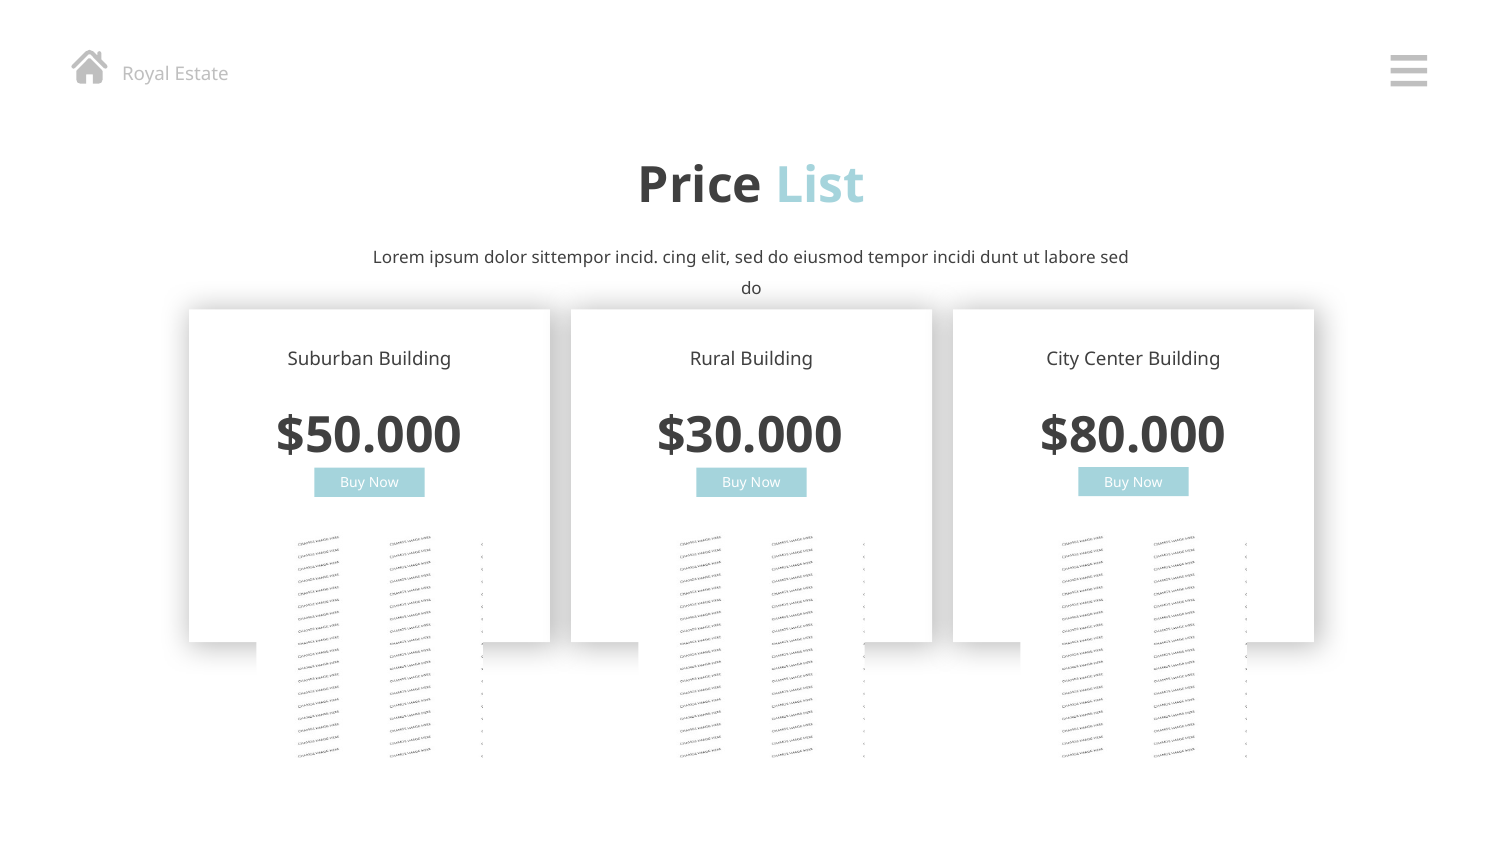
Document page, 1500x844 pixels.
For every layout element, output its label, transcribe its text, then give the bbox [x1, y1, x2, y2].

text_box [1390, 55, 1428, 87]
text_box Buy Now [313, 467, 426, 498]
text_box $50.000 [253, 364, 486, 470]
text_box $30.000 [634, 364, 866, 470]
text_box Rural Building [614, 339, 889, 377]
picture [1020, 532, 1247, 758]
text_box Lorem ipsum dolor sittempor incid. cing elit, sed do eiusmod tempor incidi dunt ut labore sed do [349, 228, 1154, 306]
text_box Price List [456, 152, 1047, 213]
picture [638, 532, 865, 758]
text_box Buy Now [695, 467, 808, 498]
picture [256, 532, 483, 758]
text_box $80.000 [1017, 364, 1250, 470]
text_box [71, 49, 262, 92]
text_box City Center Building [996, 339, 1271, 377]
text_box Buy Now [1077, 466, 1190, 497]
text_box Suburban Building [232, 339, 507, 377]
